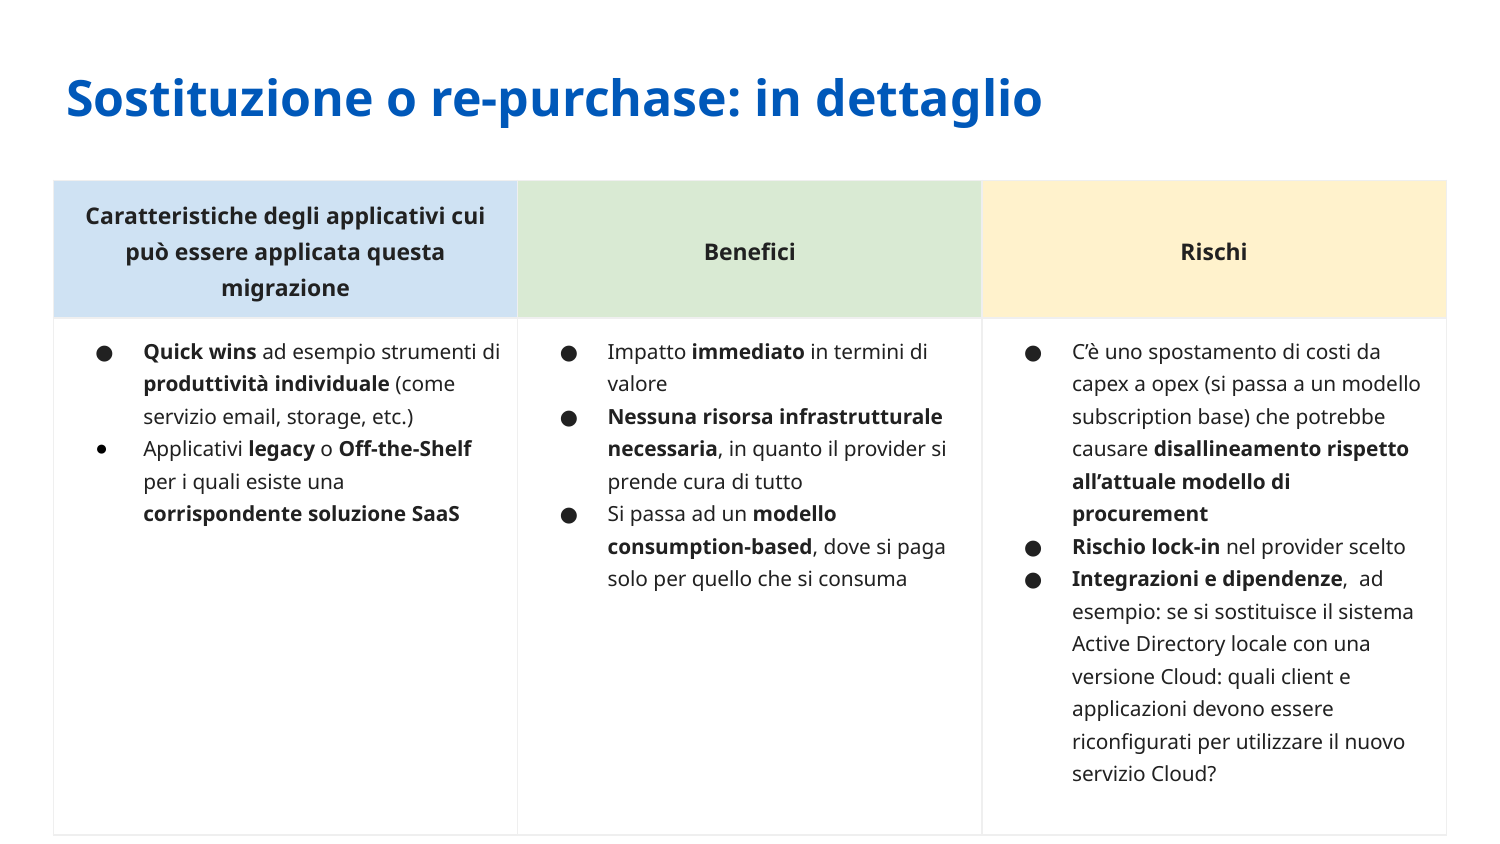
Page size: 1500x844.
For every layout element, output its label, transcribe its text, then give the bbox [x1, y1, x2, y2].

table_header Benefici [518, 181, 981, 317]
table_cell Impatto immediato in termini di valore Nessuna risorsa infrastrutturale necessaria, in quanto il provider si prende cura di tutto Si passa ad un modello consumption-based, dove si paga solo per quello che si consuma [518, 319, 981, 834]
table_header Caratteristiche degli applicativi cui può essere applicata questa migrazione [54, 181, 517, 317]
table_cell C’è uno spostamento di costi da capex a opex (si passa a un modello subscription base) che potrebbe causare disallineamento rispetto all’attuale modello di procurement Rischio lock-in nel provider scelto Integrazioni e dipendenze, ad esempio: se si sostituisce il sistema Active Directory locale con una versione Cloud: quali client e applicazioni devono essere riconfigurati per utilizzare il nuovo servizio Cloud? [983, 319, 1446, 834]
table_cell Quick wins ad esempio strumenti di produttività individuale (come servizio email, storage, etc.) Applicativi legacy o Off-the-Shelf per i quali esiste una corrispondente soluzione SaaS [54, 319, 517, 834]
table_header Rischi [983, 181, 1446, 317]
title Sostituzione o re-purchase: in dettaglio [51, 51, 1449, 146]
